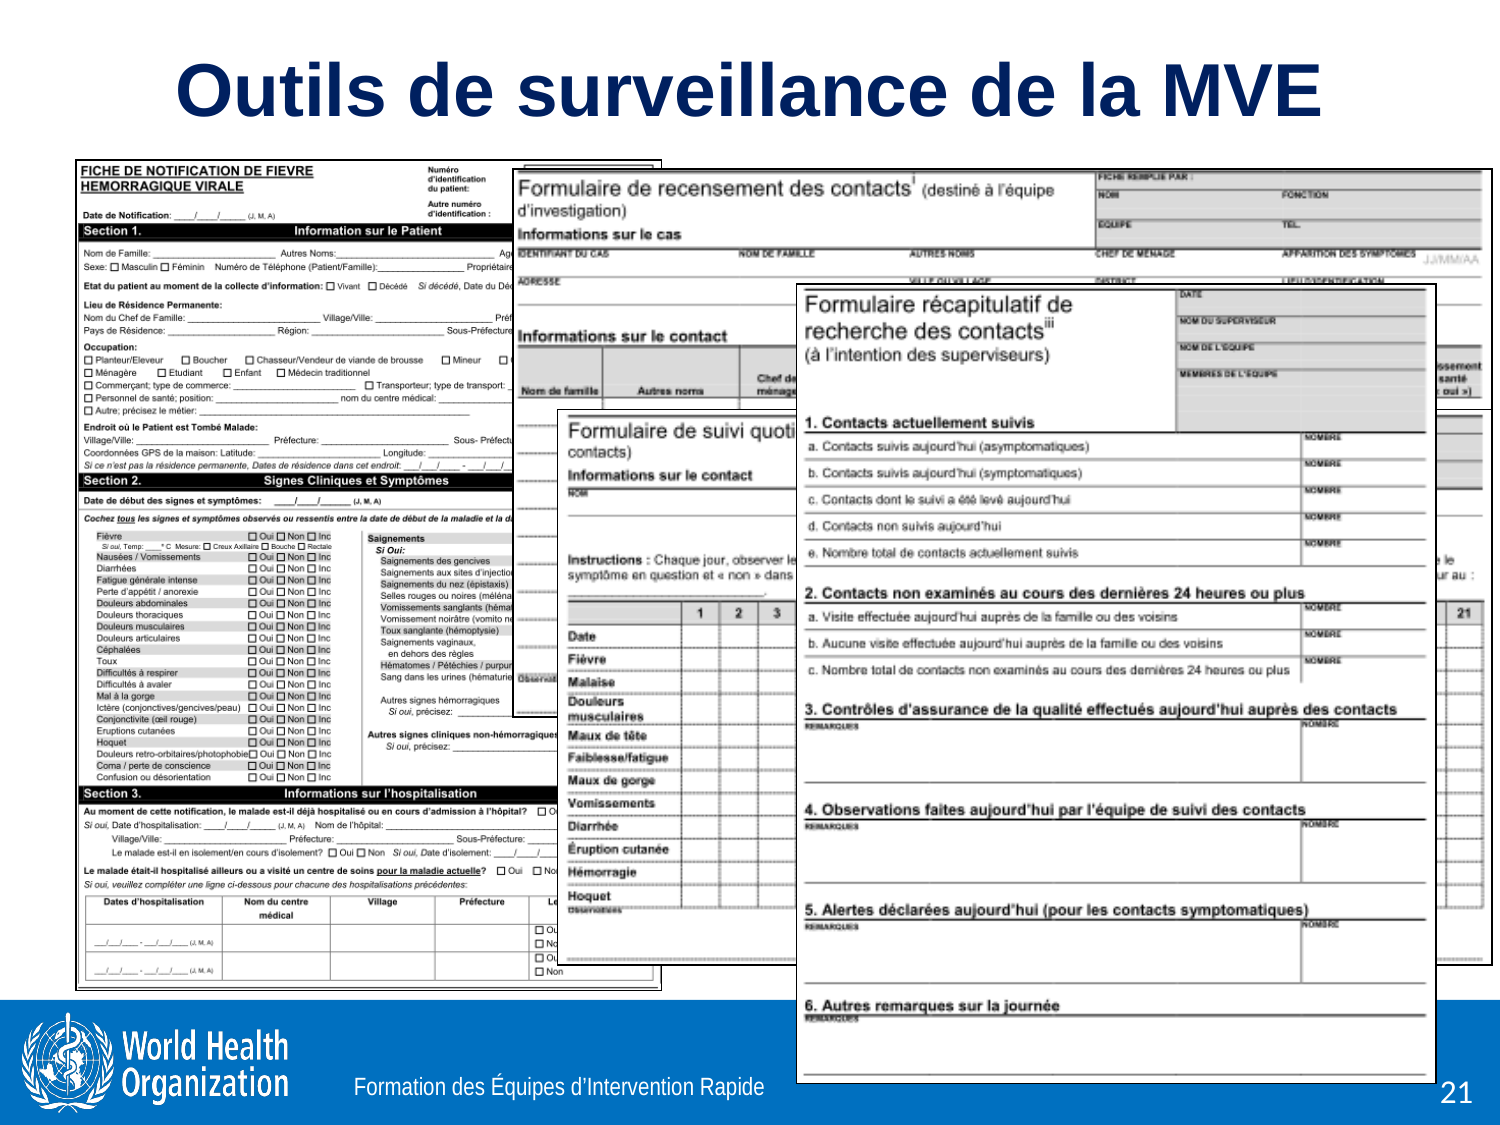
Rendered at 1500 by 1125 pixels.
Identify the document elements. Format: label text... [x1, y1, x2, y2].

picture [76, 160, 1492, 1083]
title Outils de surveillance de la MVE [0, 1, 1500, 173]
picture [21, 1012, 288, 1113]
